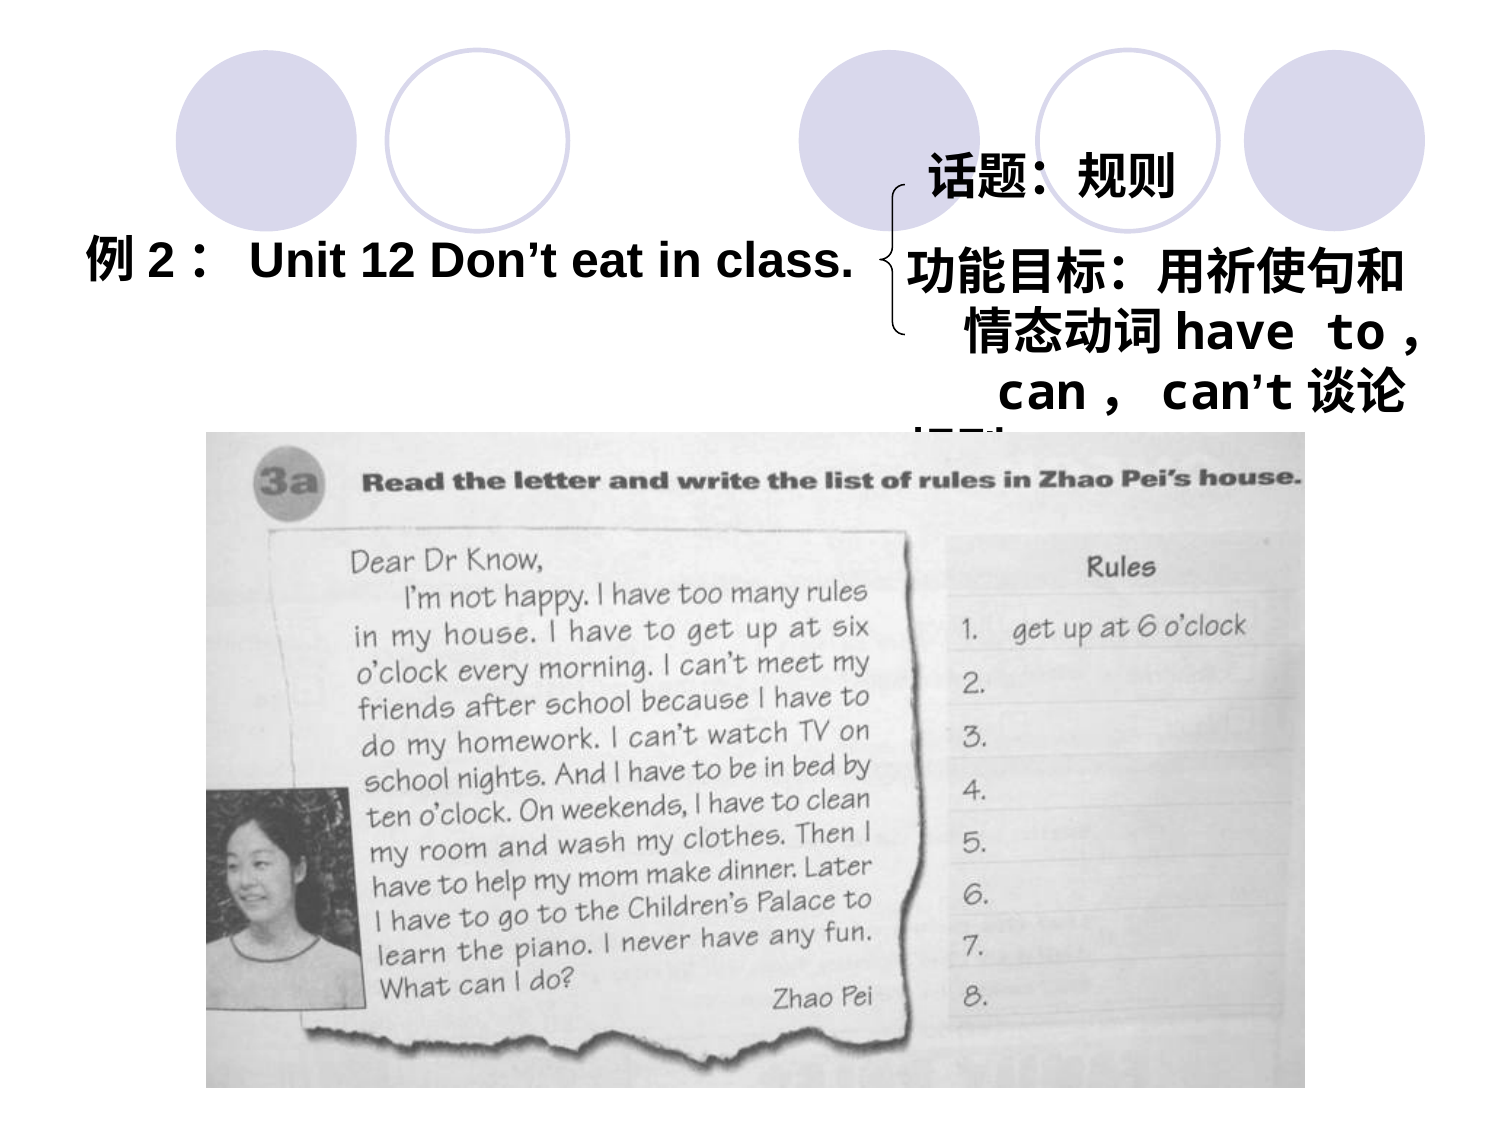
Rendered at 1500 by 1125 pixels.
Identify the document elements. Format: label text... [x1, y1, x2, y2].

text_box 功能目标：用祈使句和 情态动词have to， can，can’t谈论规则 [891, 231, 1471, 487]
picture [206, 432, 1306, 1088]
text_box [892, 184, 905, 231]
text_box 例2：Unit 12 Don’t eat in class. [70, 219, 884, 295]
text_box [879, 252, 891, 267]
text_box 话题：规则 [912, 137, 1193, 212]
